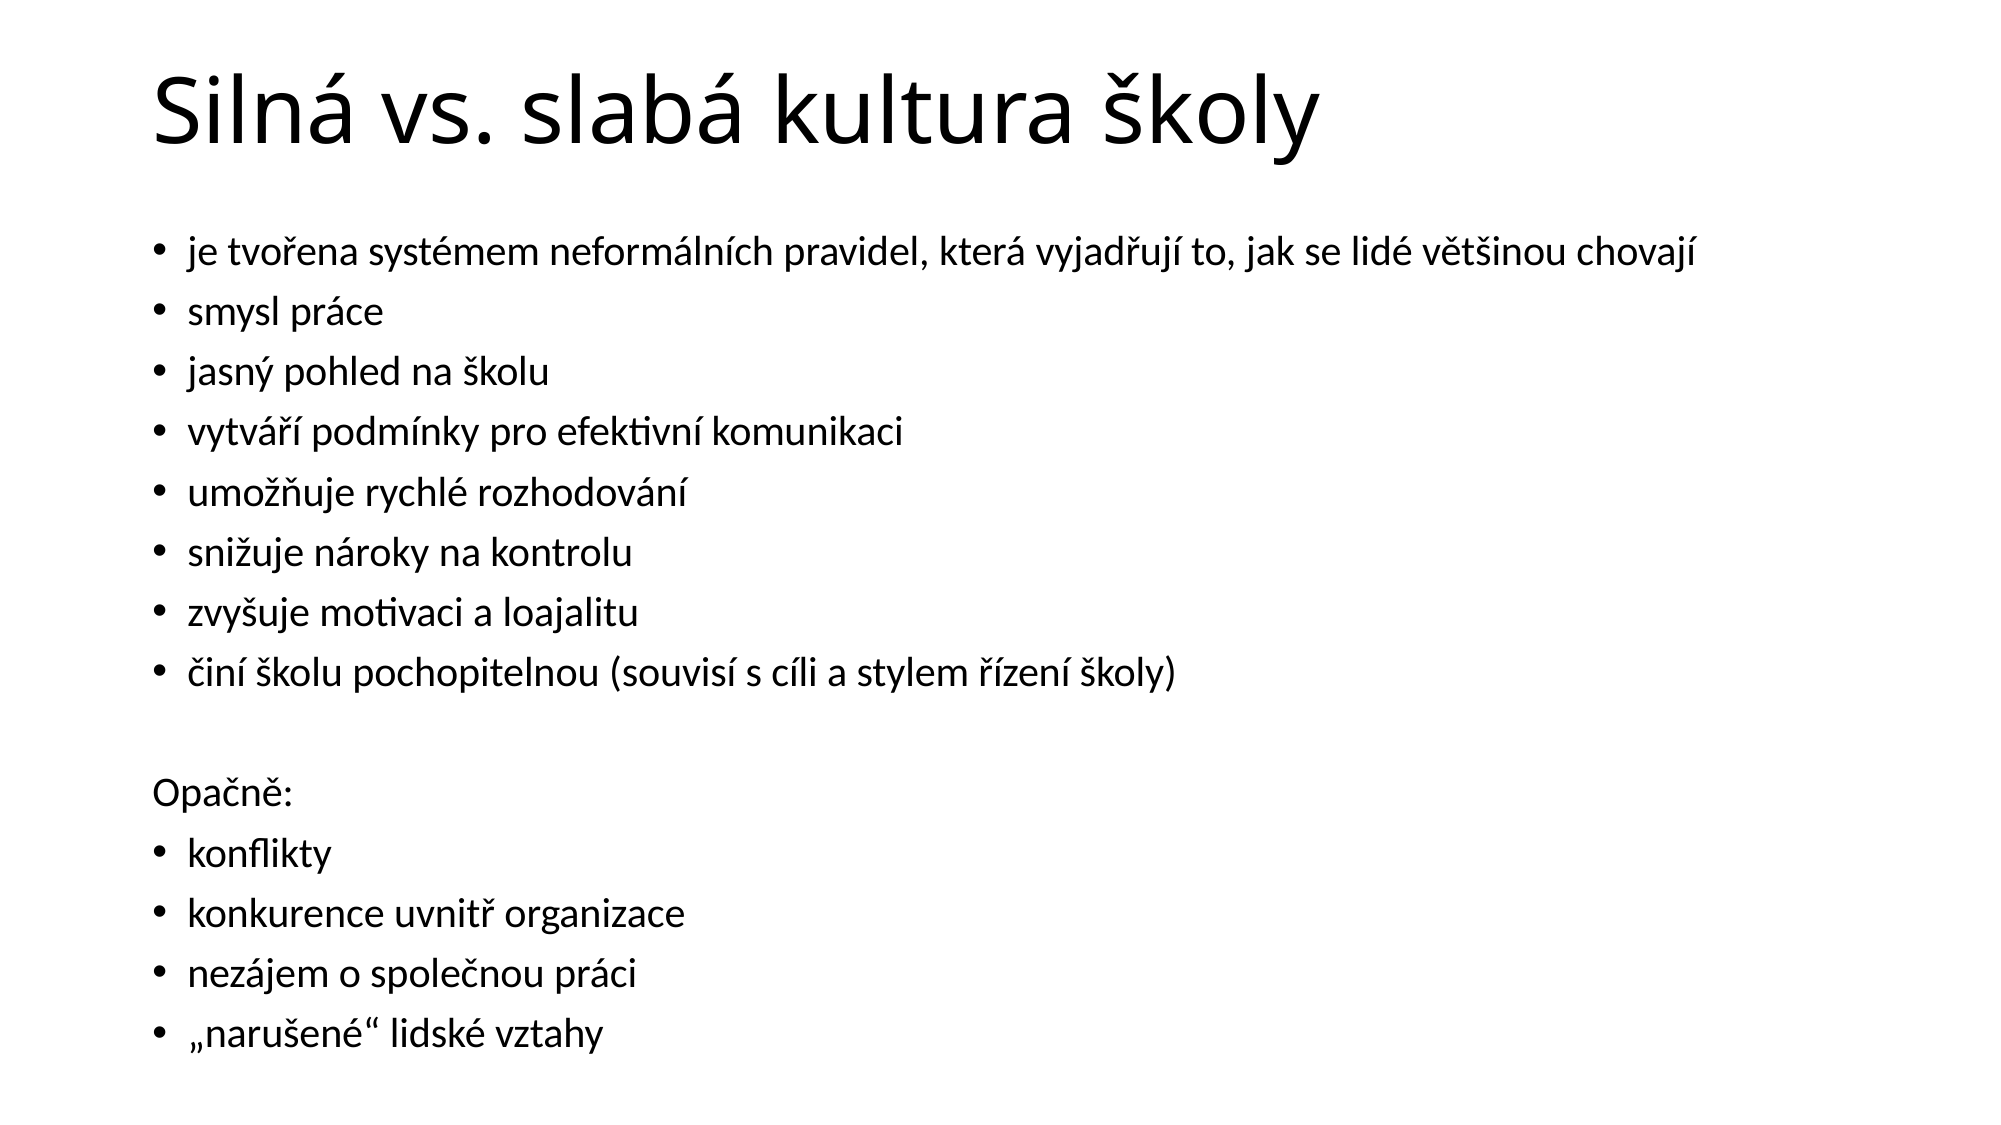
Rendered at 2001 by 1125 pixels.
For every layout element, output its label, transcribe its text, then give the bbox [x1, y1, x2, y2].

list je tvořena systémem neformálních pravidel, která vyjadřují to, jak se lidé většinou chovají smysl práce jasný pohled na školu vytváří podmínky pro efektivní komunikaci umožňuje rychlé rozhodování snižuje nároky na kontrolu zvyšuje motivaci a loajalitu činí školu pochopitelnou (souvisí s cíli a stylem řízení školy) Opačně: konflikty konkurence uvnitř organizace nezájem o společnou práci „narušené“ lidské vztahy [137, 221, 1967, 1065]
title Silná vs. slabá kultura školy [137, 59, 1863, 221]
